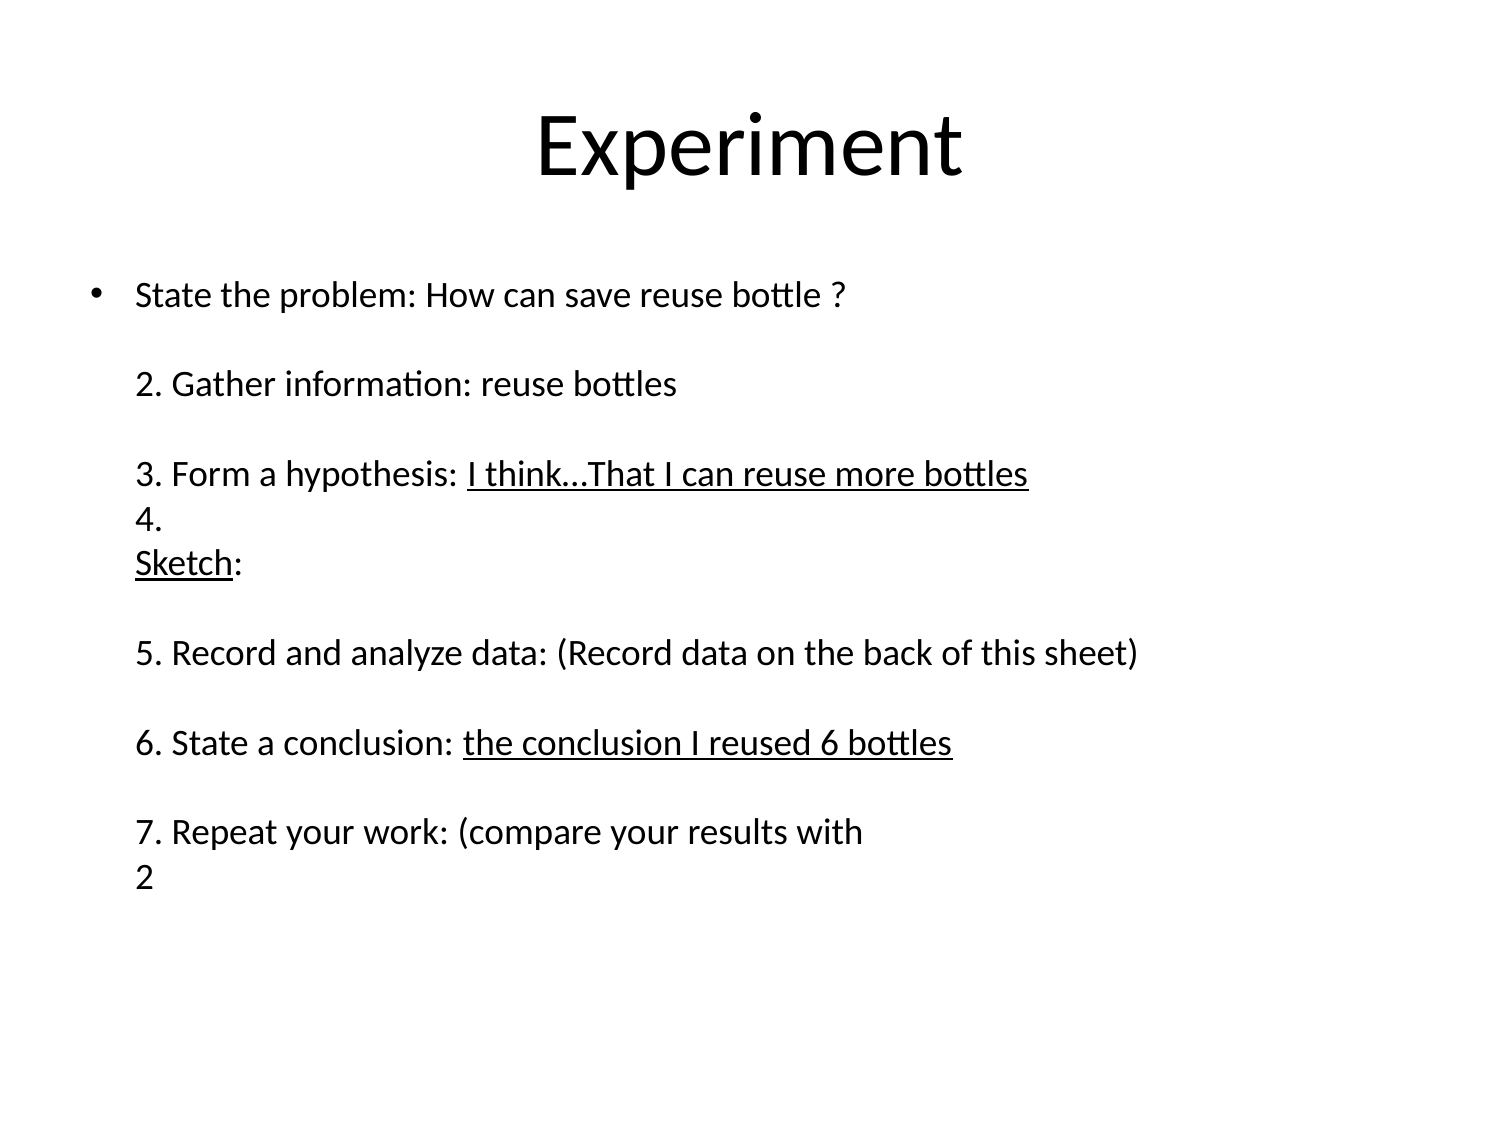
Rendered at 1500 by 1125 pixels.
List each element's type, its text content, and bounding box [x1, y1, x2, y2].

title Experiment [75, 45, 1425, 233]
list State the problem: How can save reuse bottle ? 2. Gather information: reuse bottles 3. Form a hypothesis: I think…That I can reuse more bottles 4. Sketch: 5. Record and analyze data: (Record data on the back of this sheet) 6. State a conclusion: the conclusion I reused 6 bottles 7. Repeat your work: (compare your results with 2 [75, 262, 1425, 1005]
